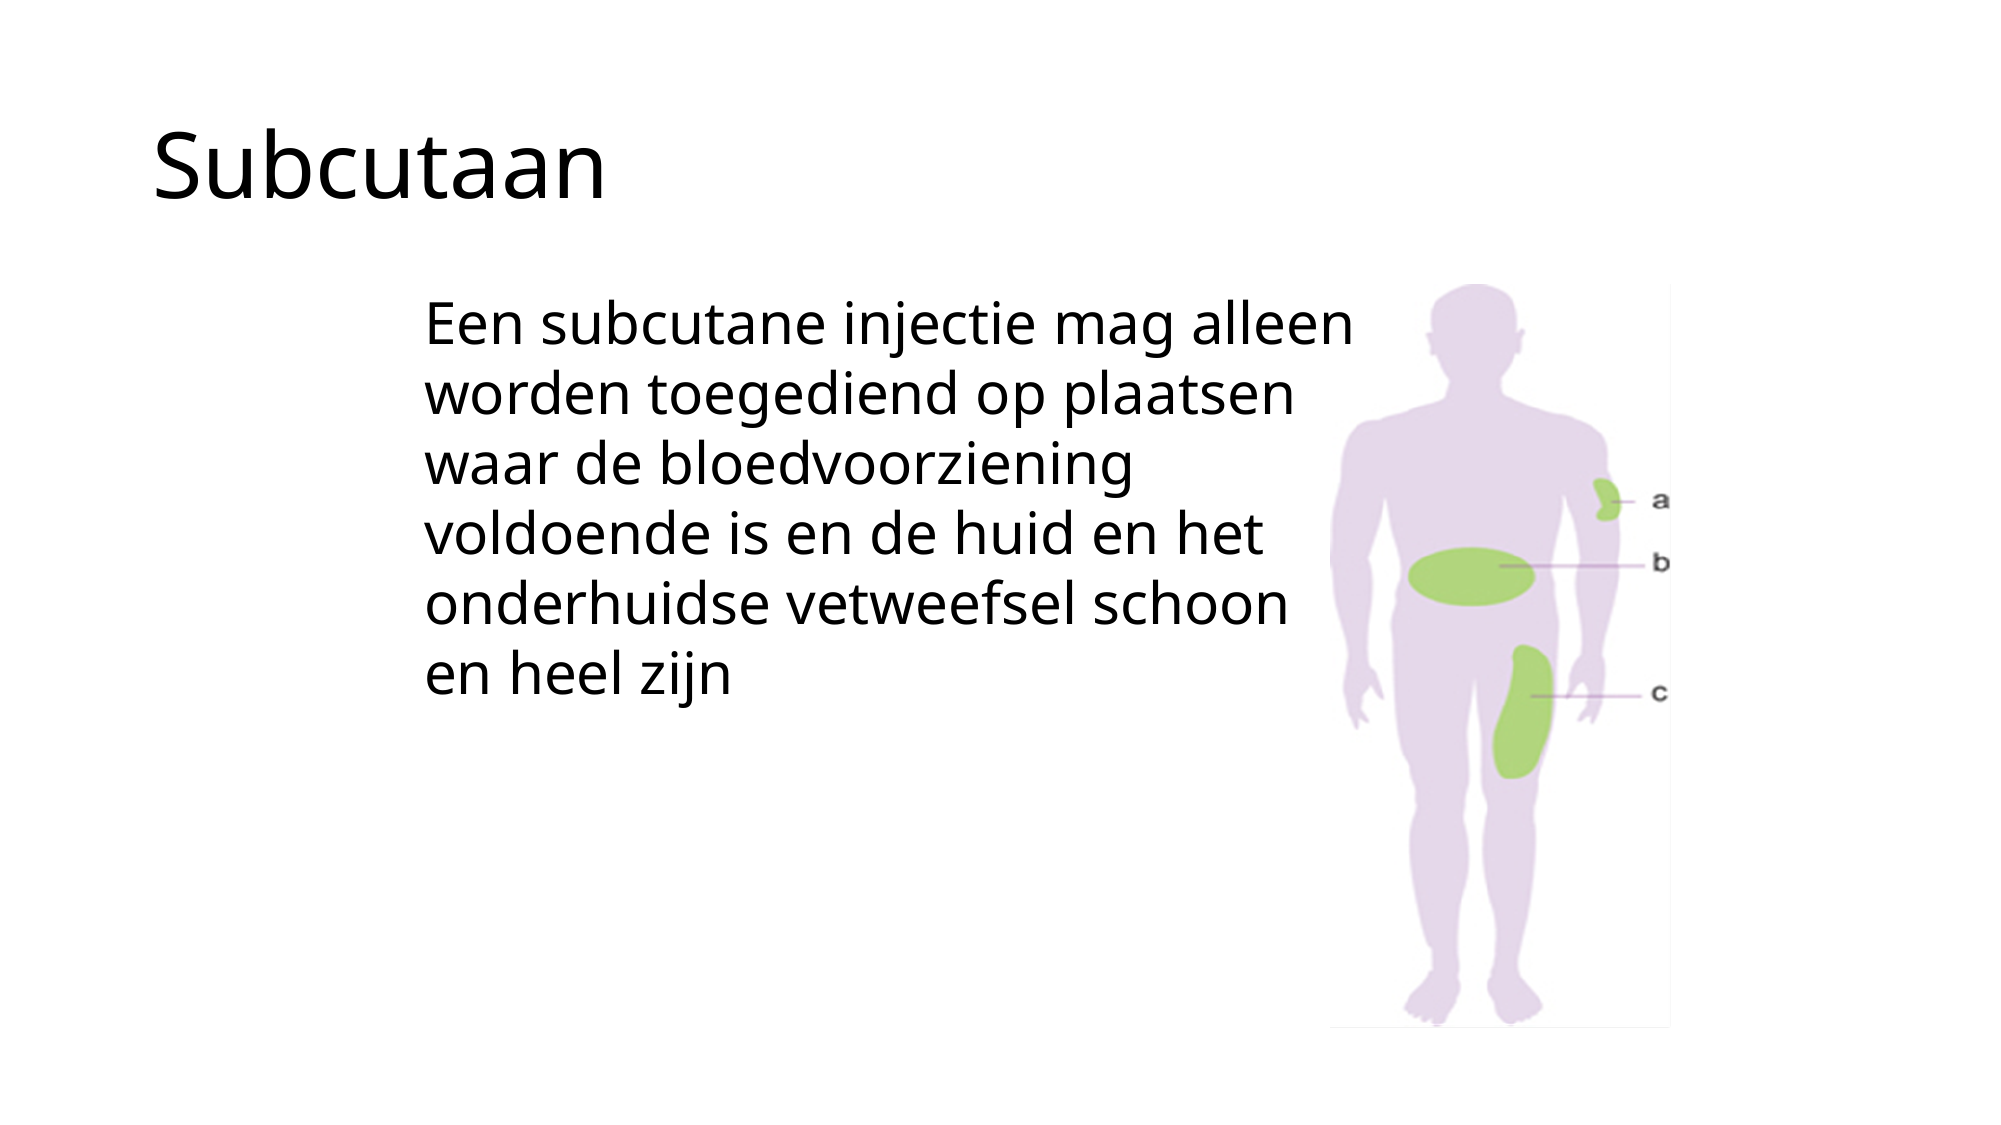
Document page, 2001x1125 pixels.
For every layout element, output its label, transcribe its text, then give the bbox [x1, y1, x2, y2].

title Subcutaan [137, 59, 1863, 278]
text_box Een subcutane injectie mag alleen worden toegediend op plaatsen waar de bloedvoorziening voldoende is en de huid en het onderhuidse vetweefsel schoon en heel zijn [409, 278, 1375, 714]
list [1330, 284, 1671, 1028]
